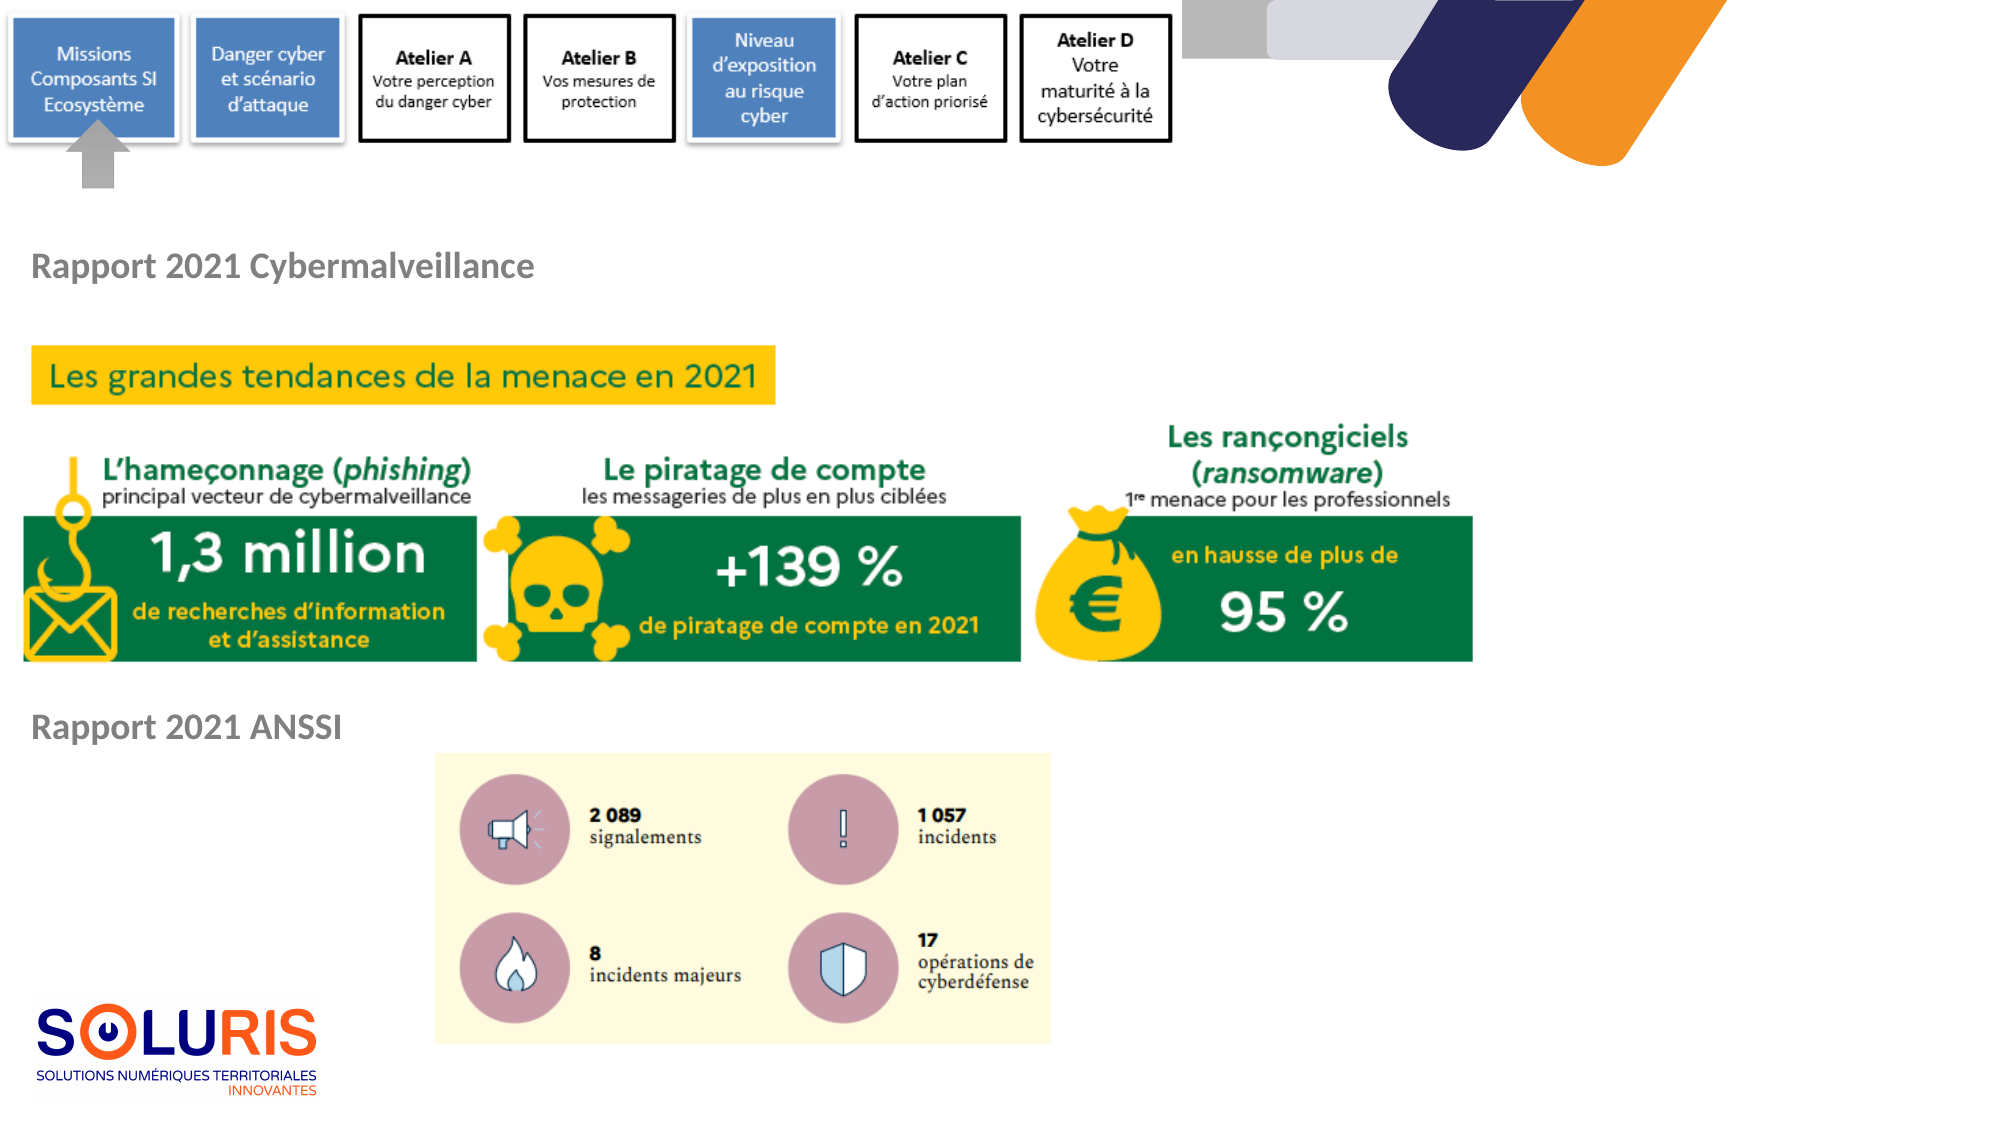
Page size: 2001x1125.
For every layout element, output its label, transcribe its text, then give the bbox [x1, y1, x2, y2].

picture [435, 753, 1051, 1044]
text_box Rapport 2021 Cybermalveillance [16, 234, 776, 294]
text_box Rapport 2021 ANSSI [16, 694, 776, 755]
picture [0, 0, 1182, 154]
text_box [82, 154, 115, 189]
picture [16, 333, 1484, 673]
picture [30, 995, 322, 1105]
